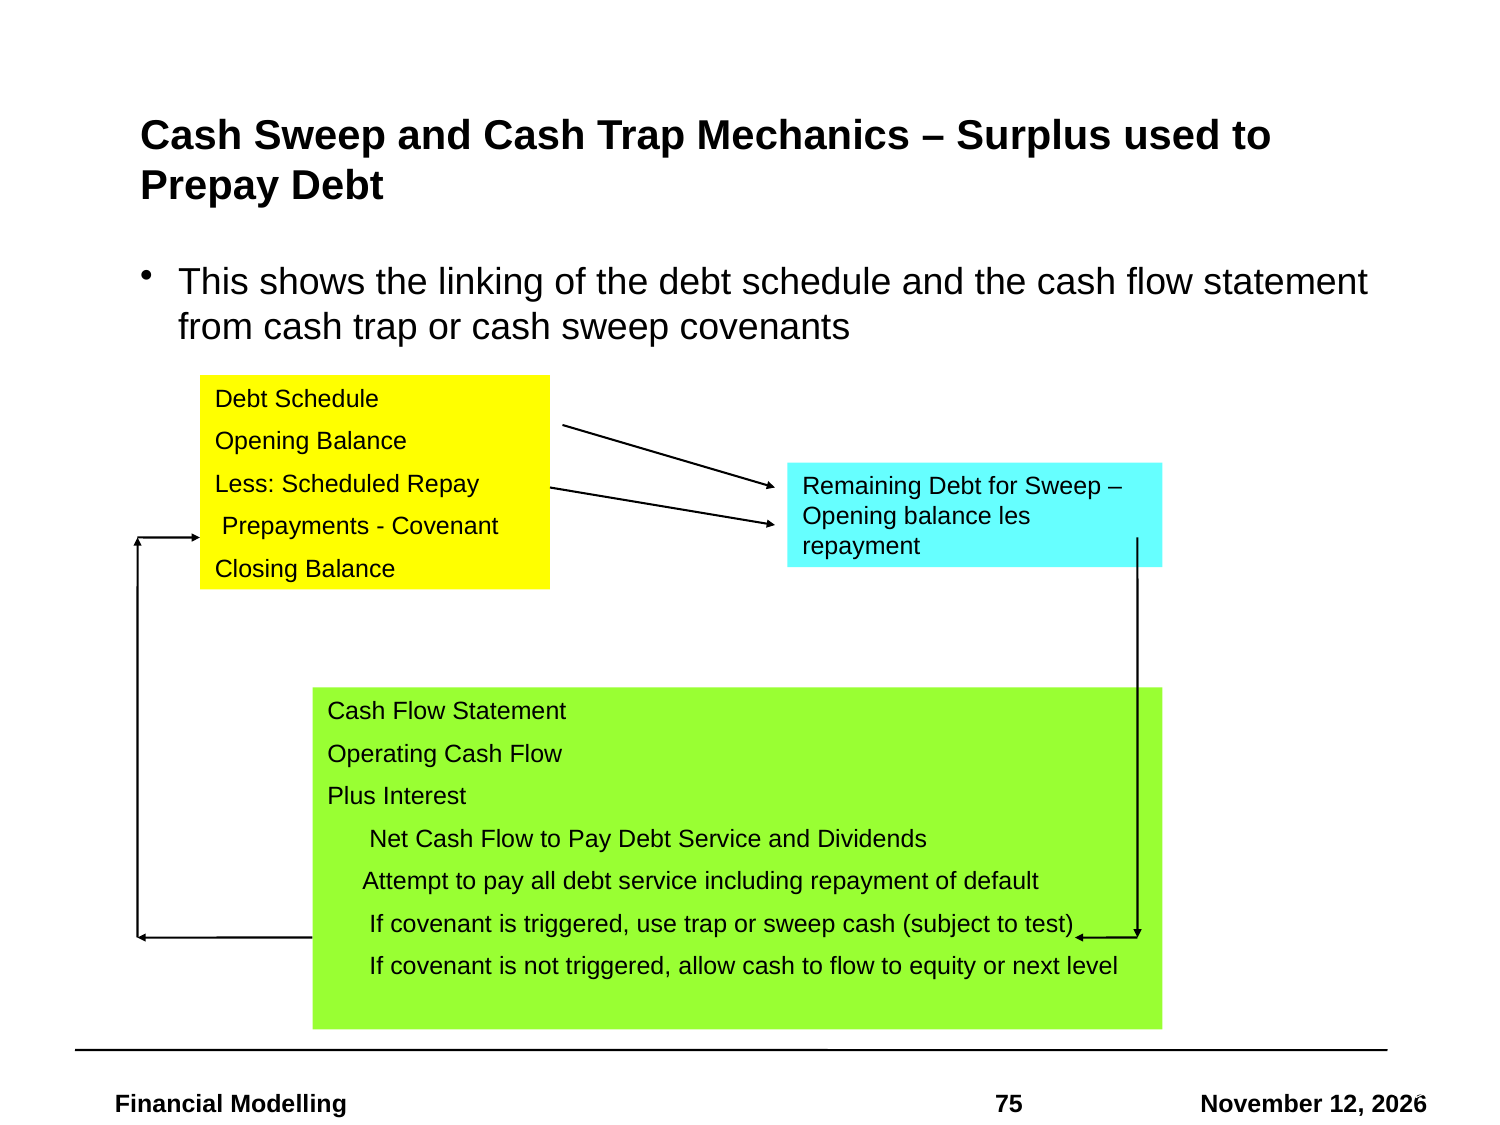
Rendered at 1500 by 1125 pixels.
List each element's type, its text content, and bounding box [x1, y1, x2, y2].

text_box [133, 538, 142, 938]
list This shows the linking of the debt schedule and the cash flow statement from cash trap or cash sweep covenants [124, 249, 1413, 1001]
title Cash Sweep and Cash Trap Mechanics – Surplus used to Prepay Debt [124, 99, 1413, 226]
text_box Debt Schedule Opening Balance Less: Scheduled Repay Prepayments - Covenant Closing Balance [200, 375, 550, 590]
text_box [562, 424, 775, 490]
text_box [174, 299, 663, 346]
text_box [137, 533, 200, 542]
text_box [1133, 537, 1142, 937]
text_box [549, 487, 775, 528]
text_box [138, 933, 313, 942]
text_box Cash Flow Statement Operating Cash Flow Plus Interest Net Cash Flow to Pay Debt Service and Dividends Attempt to pay all debt service including repayment of default If covenant is triggered, use trap or sweep cash (subject to test) If covenant is not triggered, allow cash to flow to equity or next level [312, 687, 1163, 1030]
text_box [1074, 933, 1138, 942]
text_box Remaining Debt for Sweep – Opening balance les repayment [787, 462, 1163, 568]
